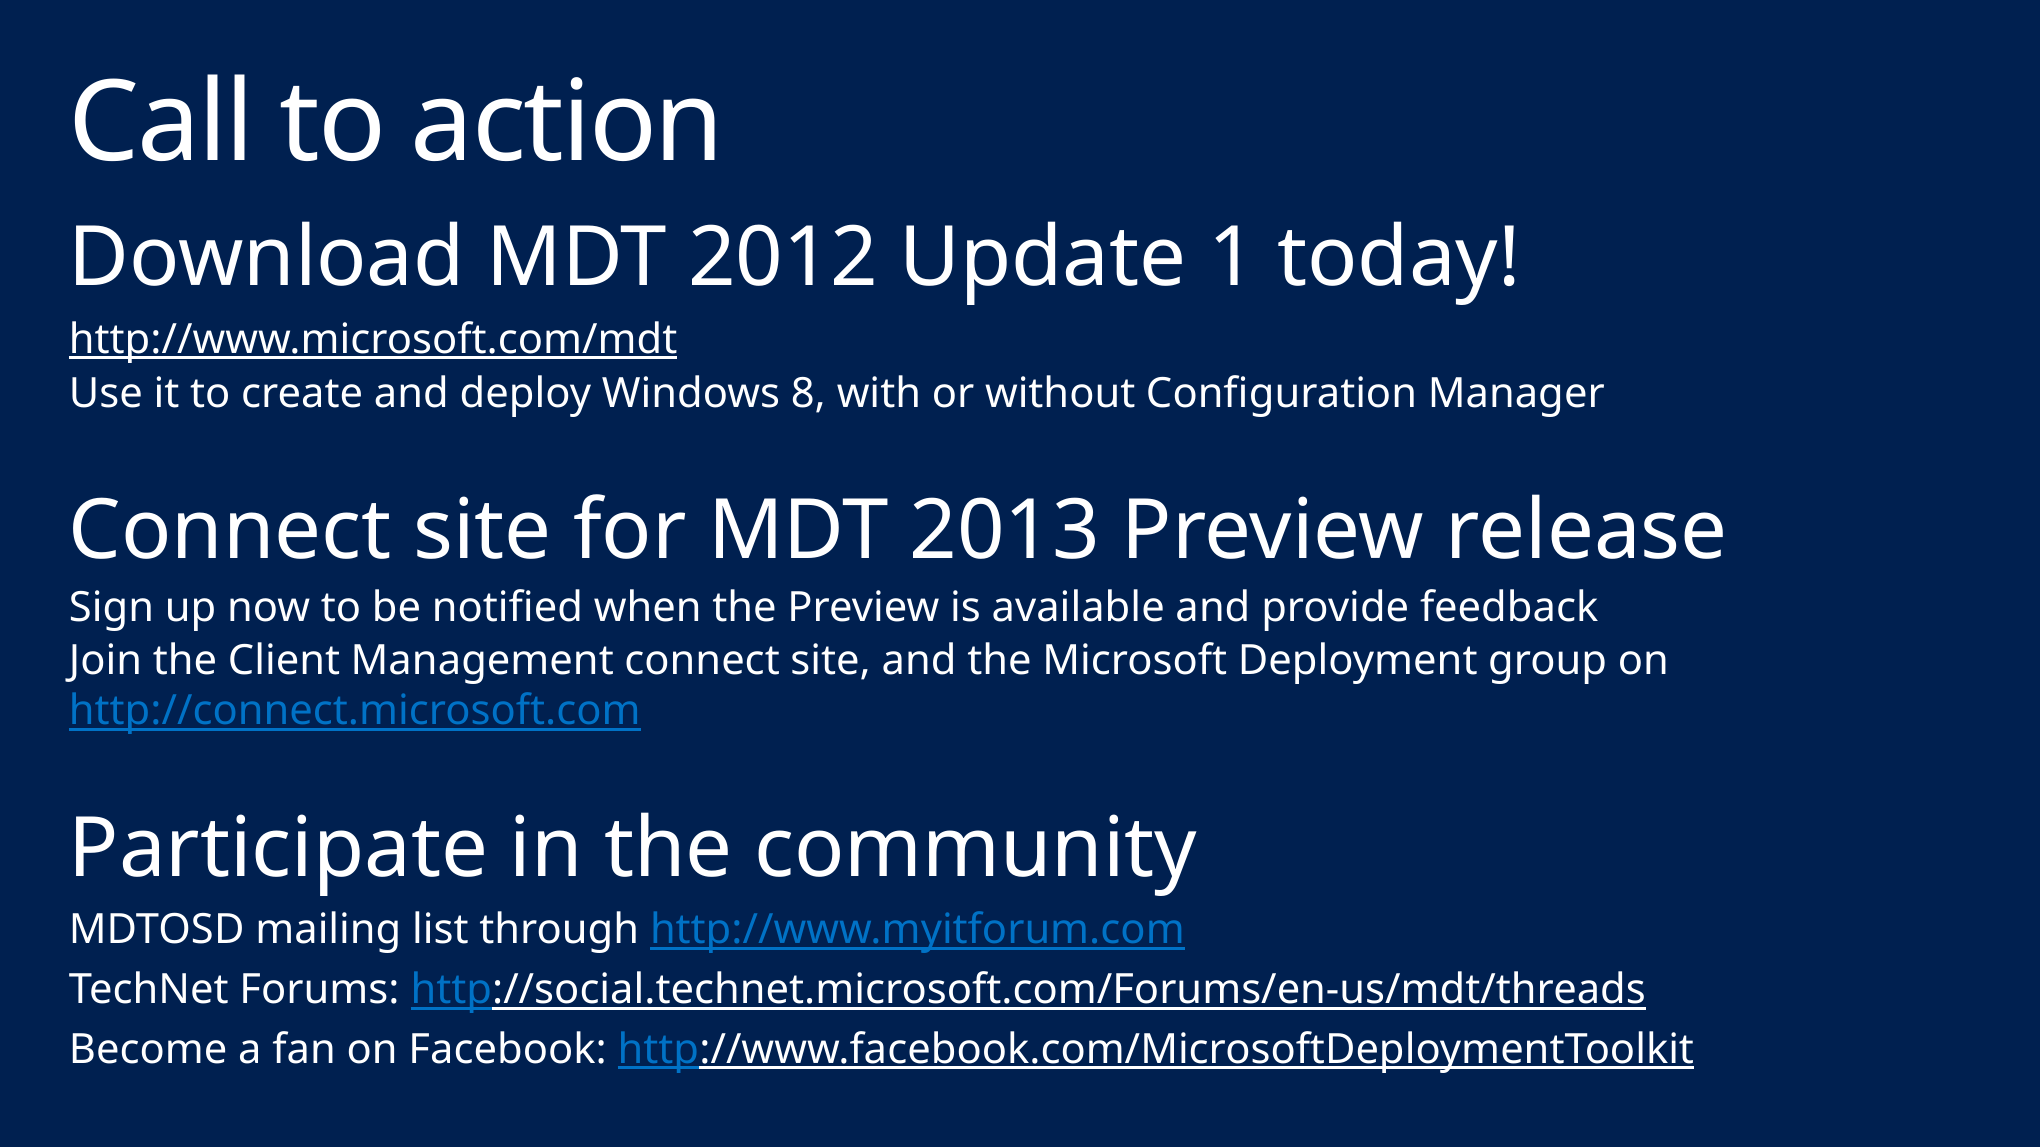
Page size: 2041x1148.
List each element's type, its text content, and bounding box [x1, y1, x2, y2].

title Call to action [45, 48, 1996, 198]
list Download MDT 2012 Update 1 today! http://www.microsoft.com/mdt Use it to create and deploy Windows 8, with or without Configuration Manager Connect site for MDT 2013 Preview release Sign up now to be notified when the Preview is available and provide feedback Join the Client Management connect site, and the Microsoft Deployment group on http://connect.microsoft.com Participate in the community MDTOSD mailing list through http://www.myitforum.com TechNet Forums: http://social.technet.microsoft.com/Forums/en-us/mdt/threads Become a fan on Facebook: http://www.facebook.com/MicrosoftDeploymentToolkit [45, 198, 1996, 1090]
